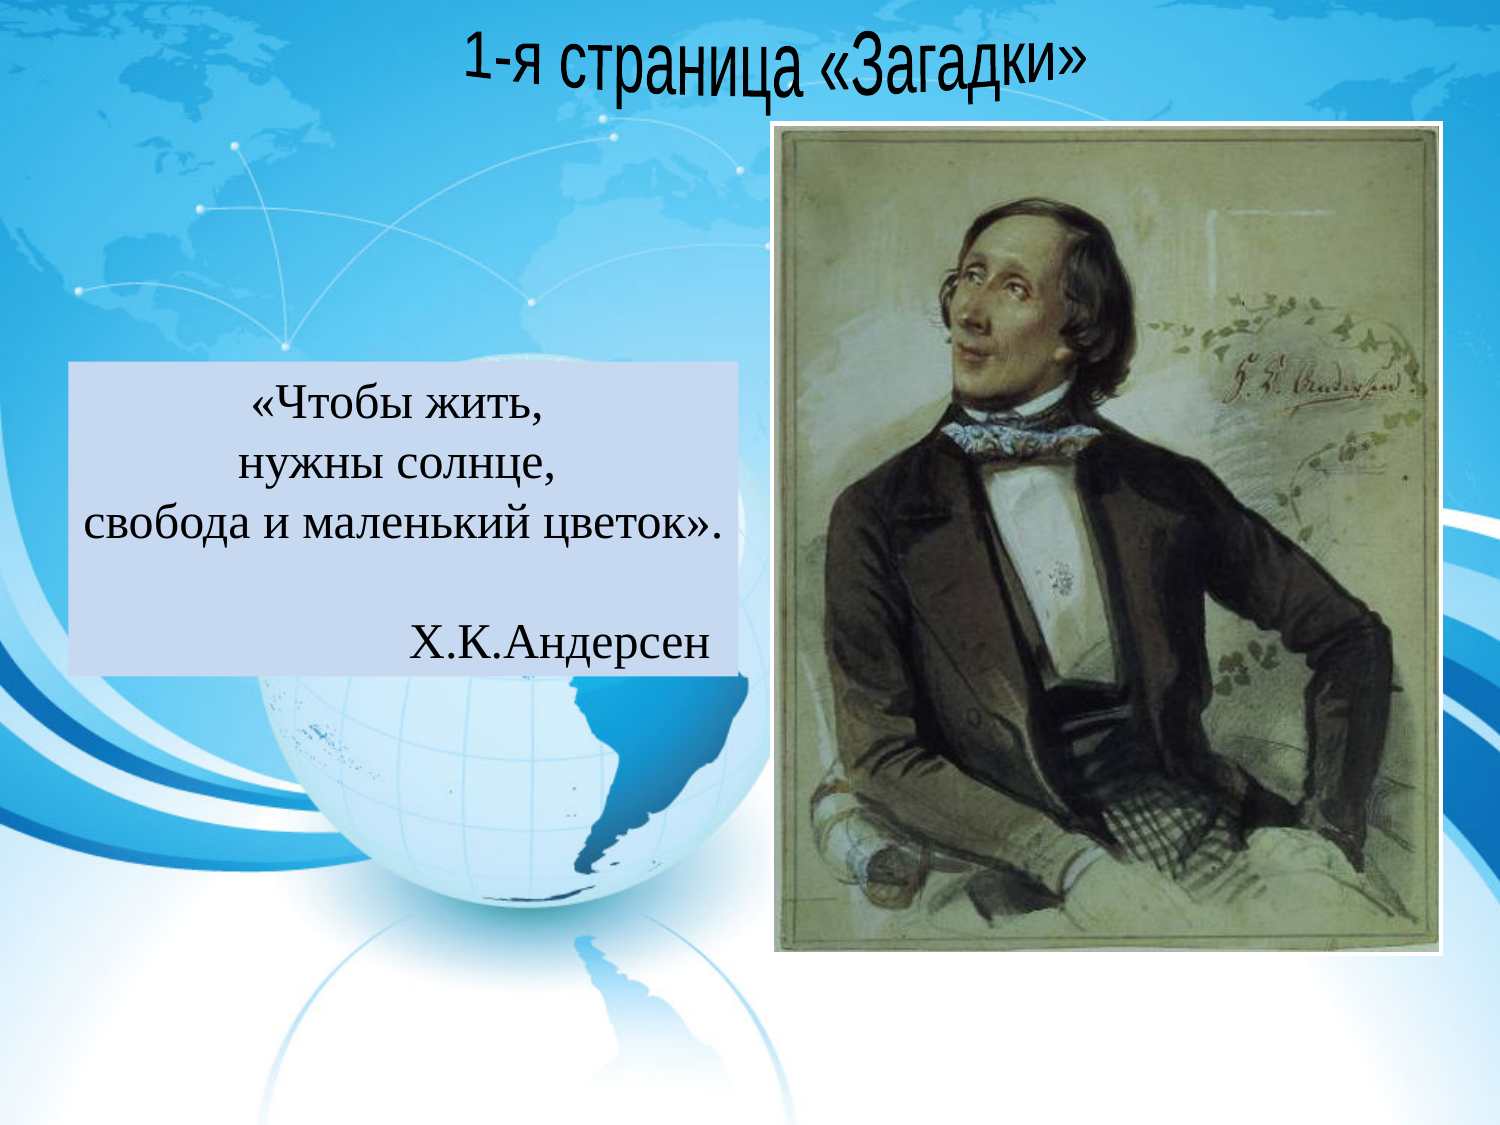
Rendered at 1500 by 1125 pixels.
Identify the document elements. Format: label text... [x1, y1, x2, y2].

picture [0, 0, 1500, 1125]
text_box «Чтобы жить, нужны солнце, свобода и маленький цветок». Х.К.Андерсен [68, 361, 739, 677]
